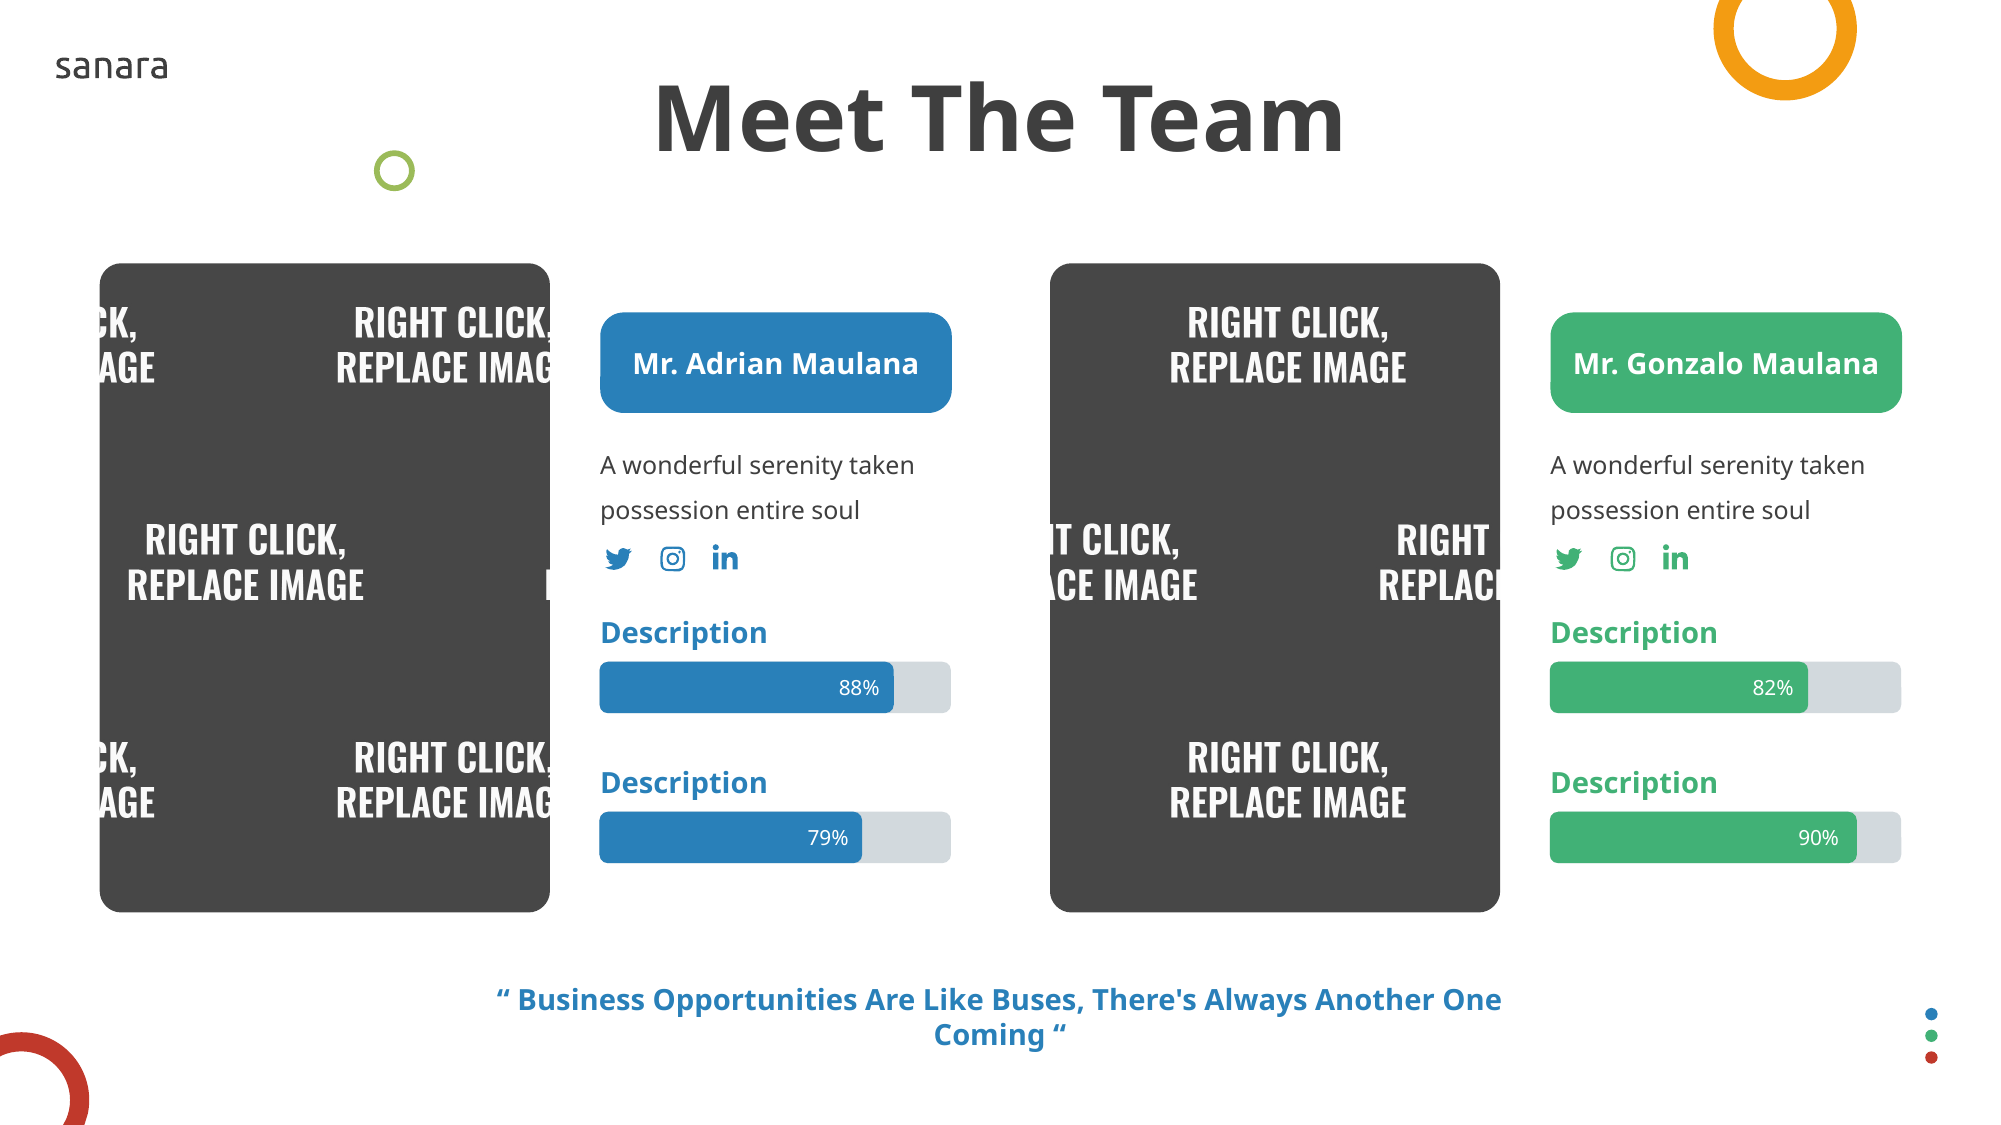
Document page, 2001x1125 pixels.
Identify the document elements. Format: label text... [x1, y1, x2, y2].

text_box 90% [1762, 817, 1854, 858]
text_box 88% [789, 667, 895, 708]
text_box A wonderful serenity taken possession entire soul [1535, 427, 1898, 532]
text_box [56, 57, 167, 79]
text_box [1555, 544, 1688, 572]
picture [1049, 263, 1501, 913]
text_box A wonderful serenity taken possession entire soul [585, 427, 948, 532]
text_box Description [1535, 606, 1794, 657]
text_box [1925, 1007, 1938, 1064]
text_box [598, 810, 863, 865]
text_box [599, 311, 953, 415]
text_box “ Business Opportunities Are Like Buses, There's Always Another One Coming “ [442, 973, 1558, 1059]
title Meet The Team [319, 52, 1681, 178]
text_box [1850, 810, 1903, 865]
text_box [372, 149, 416, 193]
text_box [0, 1031, 91, 1125]
text_box 82% [1703, 667, 1809, 708]
text_box Description [585, 756, 844, 807]
text_box [1549, 311, 1904, 415]
text_box 79% [758, 817, 864, 858]
text_box [887, 660, 952, 715]
text_box [855, 810, 952, 865]
text_box [1548, 810, 1858, 865]
text_box [598, 660, 894, 715]
text_box [1801, 660, 1903, 715]
text_box [1548, 660, 1809, 715]
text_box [604, 544, 738, 572]
text_box [1712, 0, 1858, 102]
text_box Mr. Adrian Maulana [600, 337, 952, 388]
picture [99, 263, 550, 913]
text_box Description [1535, 756, 1794, 807]
text_box Mr. Gonzalo Maulana [1550, 337, 1902, 388]
text_box Description [585, 606, 844, 657]
